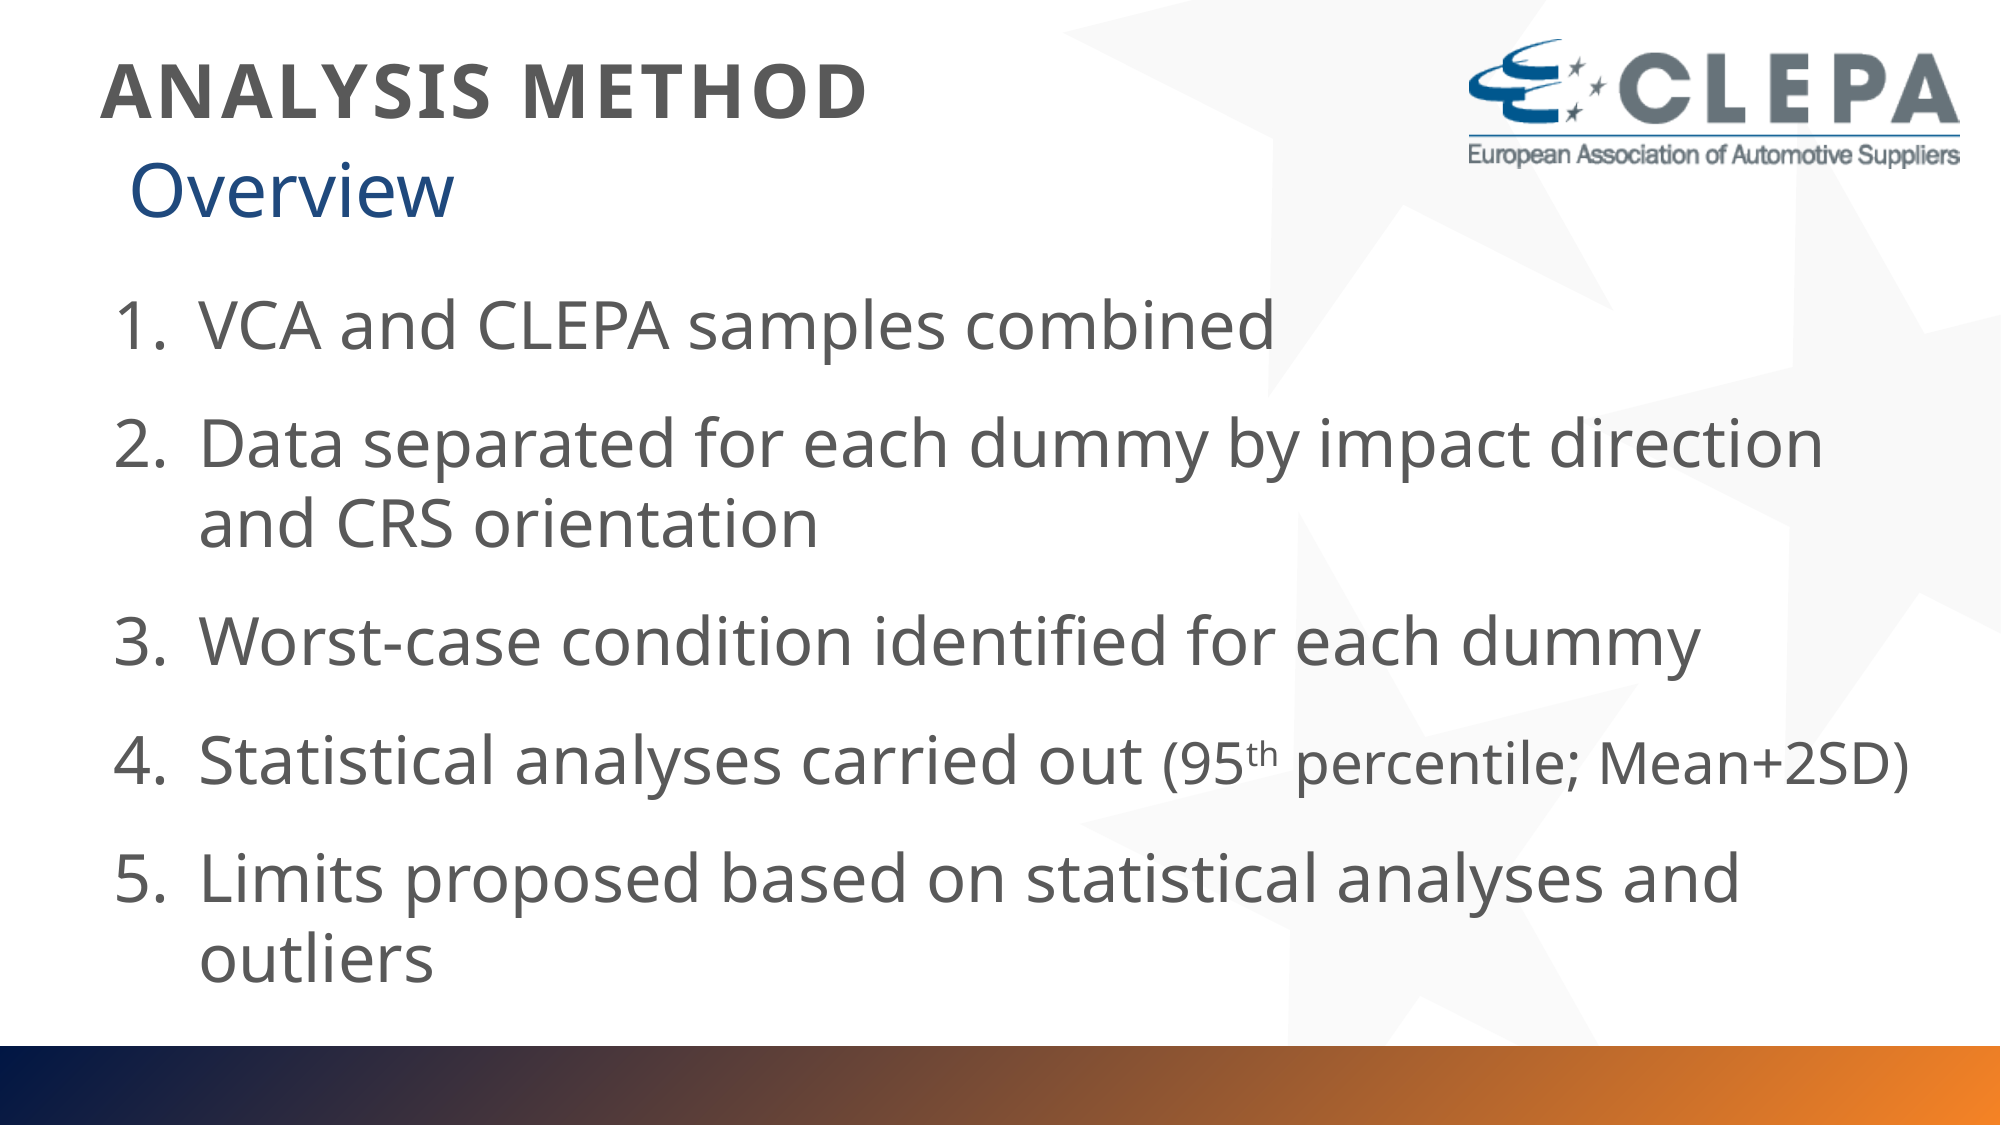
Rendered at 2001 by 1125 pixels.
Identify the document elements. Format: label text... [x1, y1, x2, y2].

text_box Overview [113, 135, 918, 240]
title ANALYSIS METHOD [85, 58, 1277, 142]
picture [1469, 39, 1960, 169]
list VCA and CLEPA samples combined Data separated for each dummy by impact direction and CRS orientation Worst-case condition identified for each dummy Statistical analyses carried out (95th percentile; Mean+2SD) Limits proposed based on statistical analyses and outliers [98, 275, 1954, 989]
